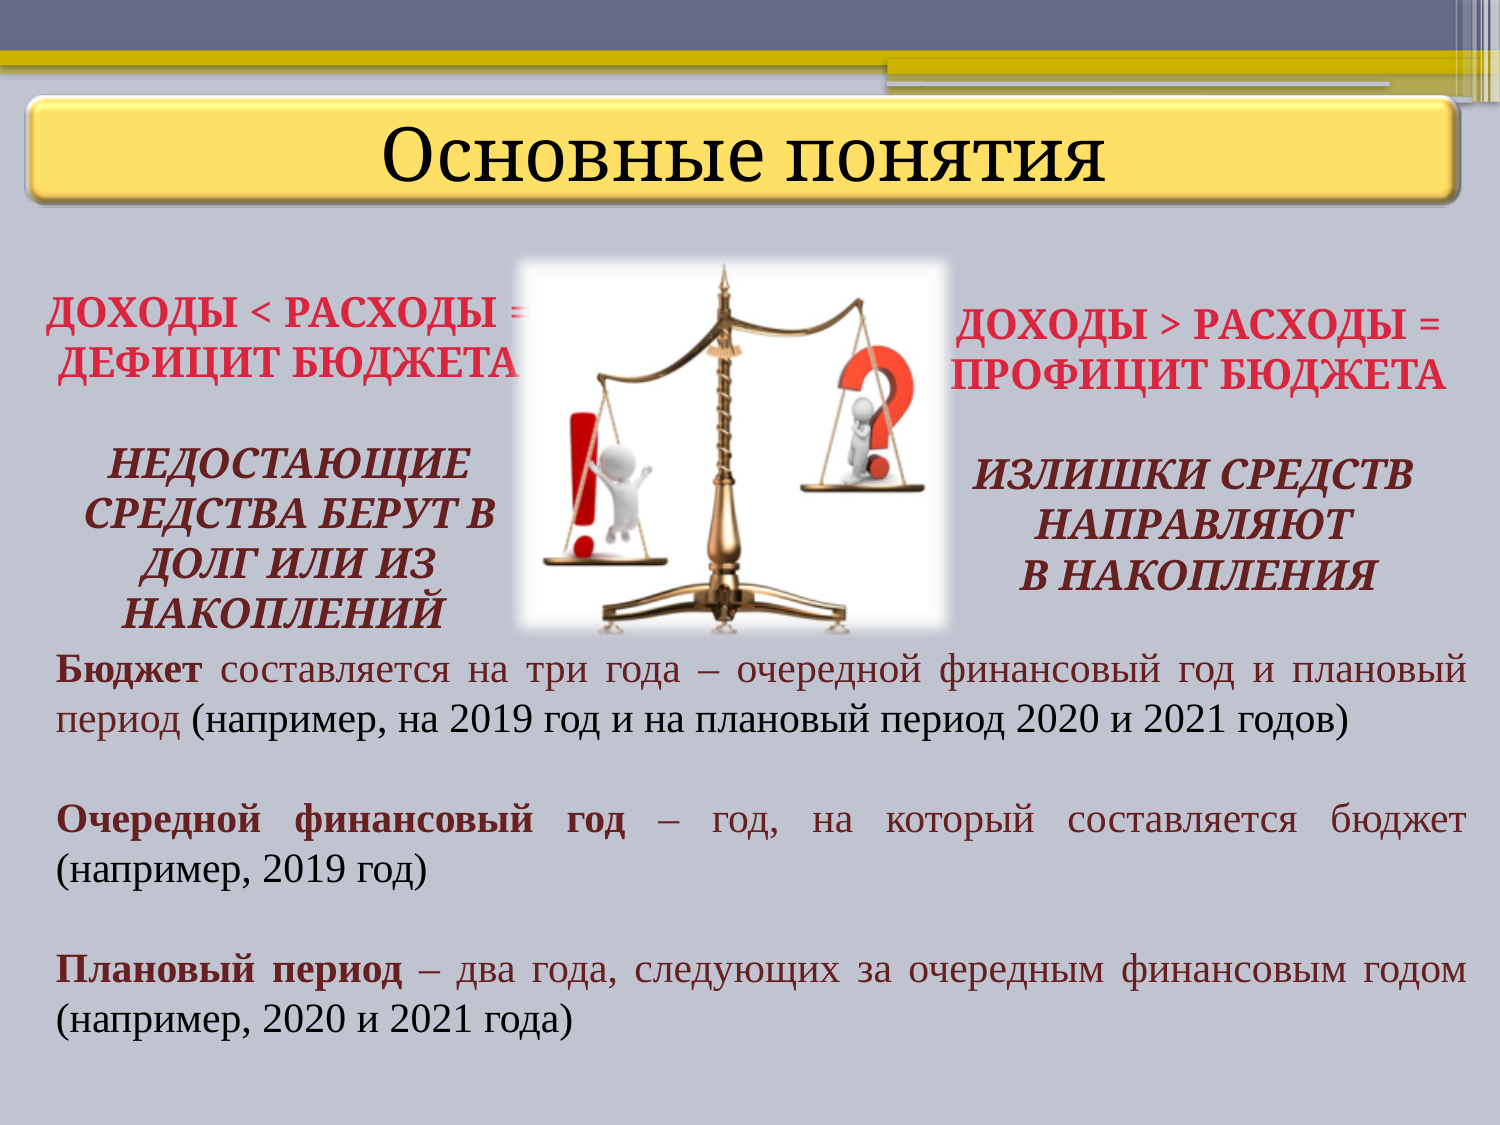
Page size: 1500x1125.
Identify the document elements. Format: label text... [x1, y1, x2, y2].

text_box Бюджет составляется на три года – очередной финансовый год и плановый период (например, на 2019 год и на плановый период 2020 и 2021 годов) Очередной финансовый год – год, на который составляется бюджет (например, 2019 год) Плановый период – два года, следующих за очередным финансовым годом (например, 2020 и 2021 года) [41, 633, 1483, 1049]
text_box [23, 93, 1463, 209]
text_box ДОХОДЫ > РАСХОДЫ = ПРОФИЦИТ БЮДЖЕТА ИЗЛИШКИ СРЕДСТВ НАПРАВЛЯЮТ В НАКОПЛЕНИЯ [970, 290, 1471, 606]
picture [501, 243, 965, 647]
text_box ДОХОДЫ < РАСХОДЫ = ДЕФИЦИТ БЮДЖЕТА НЕДОСТАЮЩИЕ СРЕДСТВА БЕРУТ В ДОЛГ ИЛИ ИЗ НАКОПЛЕНИЙ [29, 278, 496, 644]
